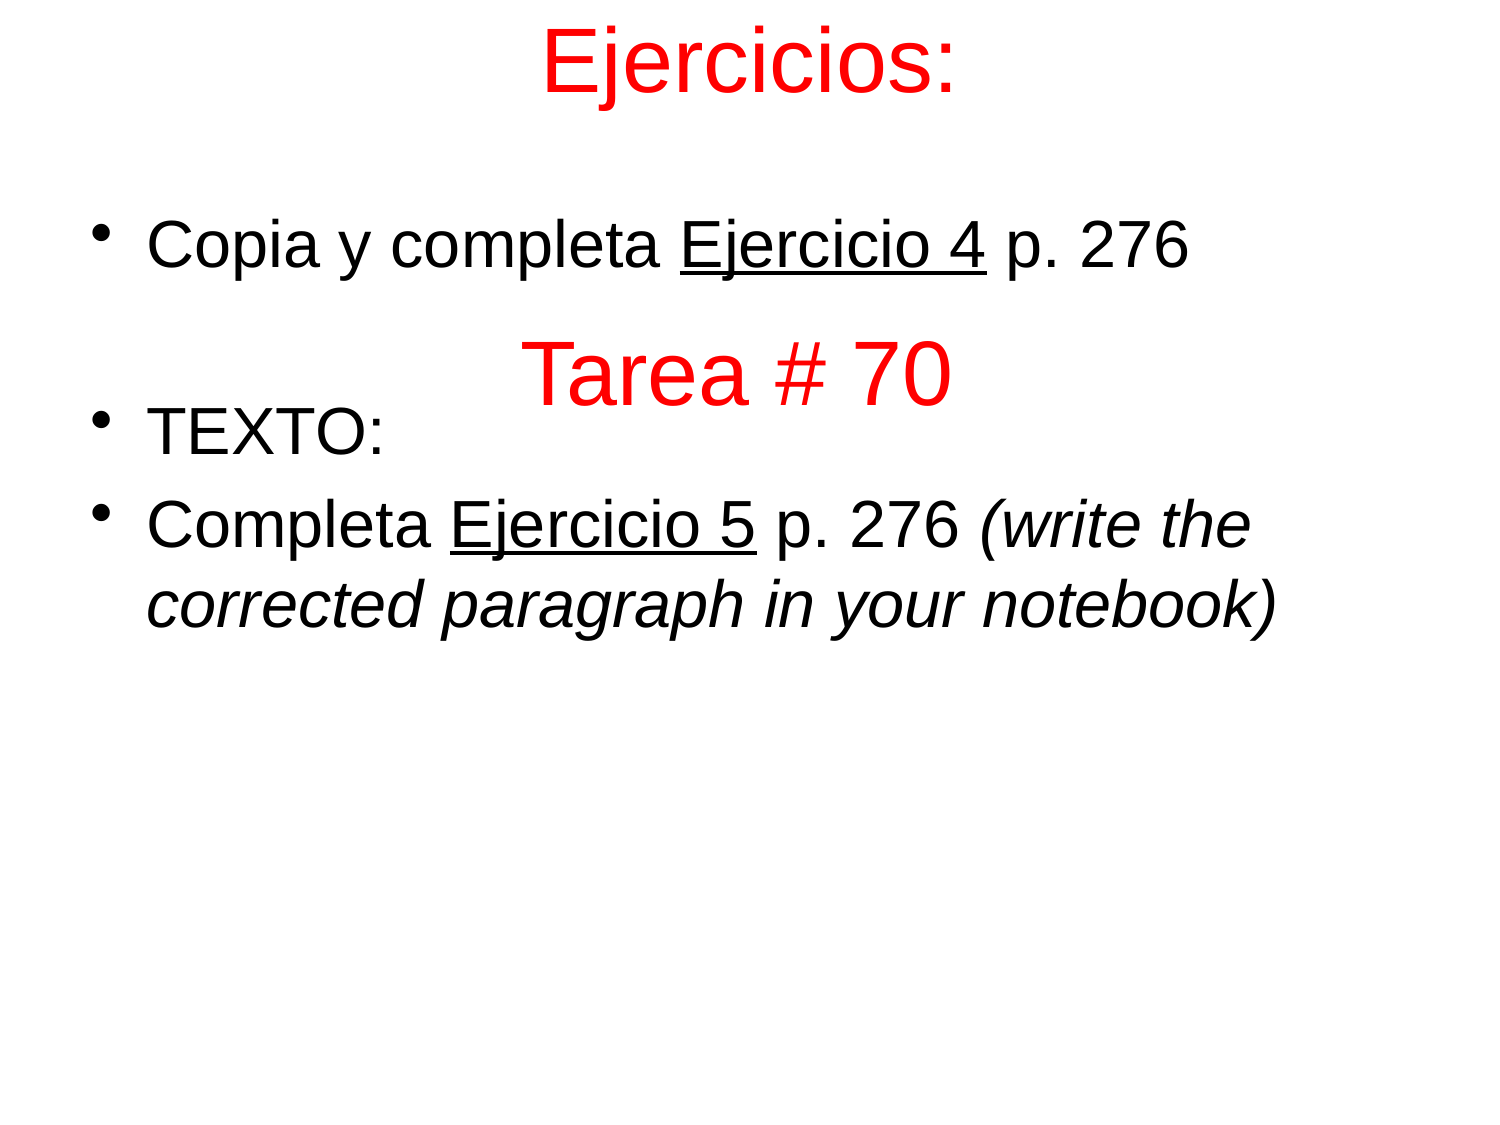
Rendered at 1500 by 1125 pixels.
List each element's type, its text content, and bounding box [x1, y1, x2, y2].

list Copia y completa Ejercicio 4 p. 276 TEXTO: Completa Ejercicio 5 p. 276 (write the corrected paragraph in your notebook) [75, 99, 1425, 1125]
title Ejercicios: [75, 0, 1425, 99]
text_box Tarea # 70 [62, 275, 1413, 463]
